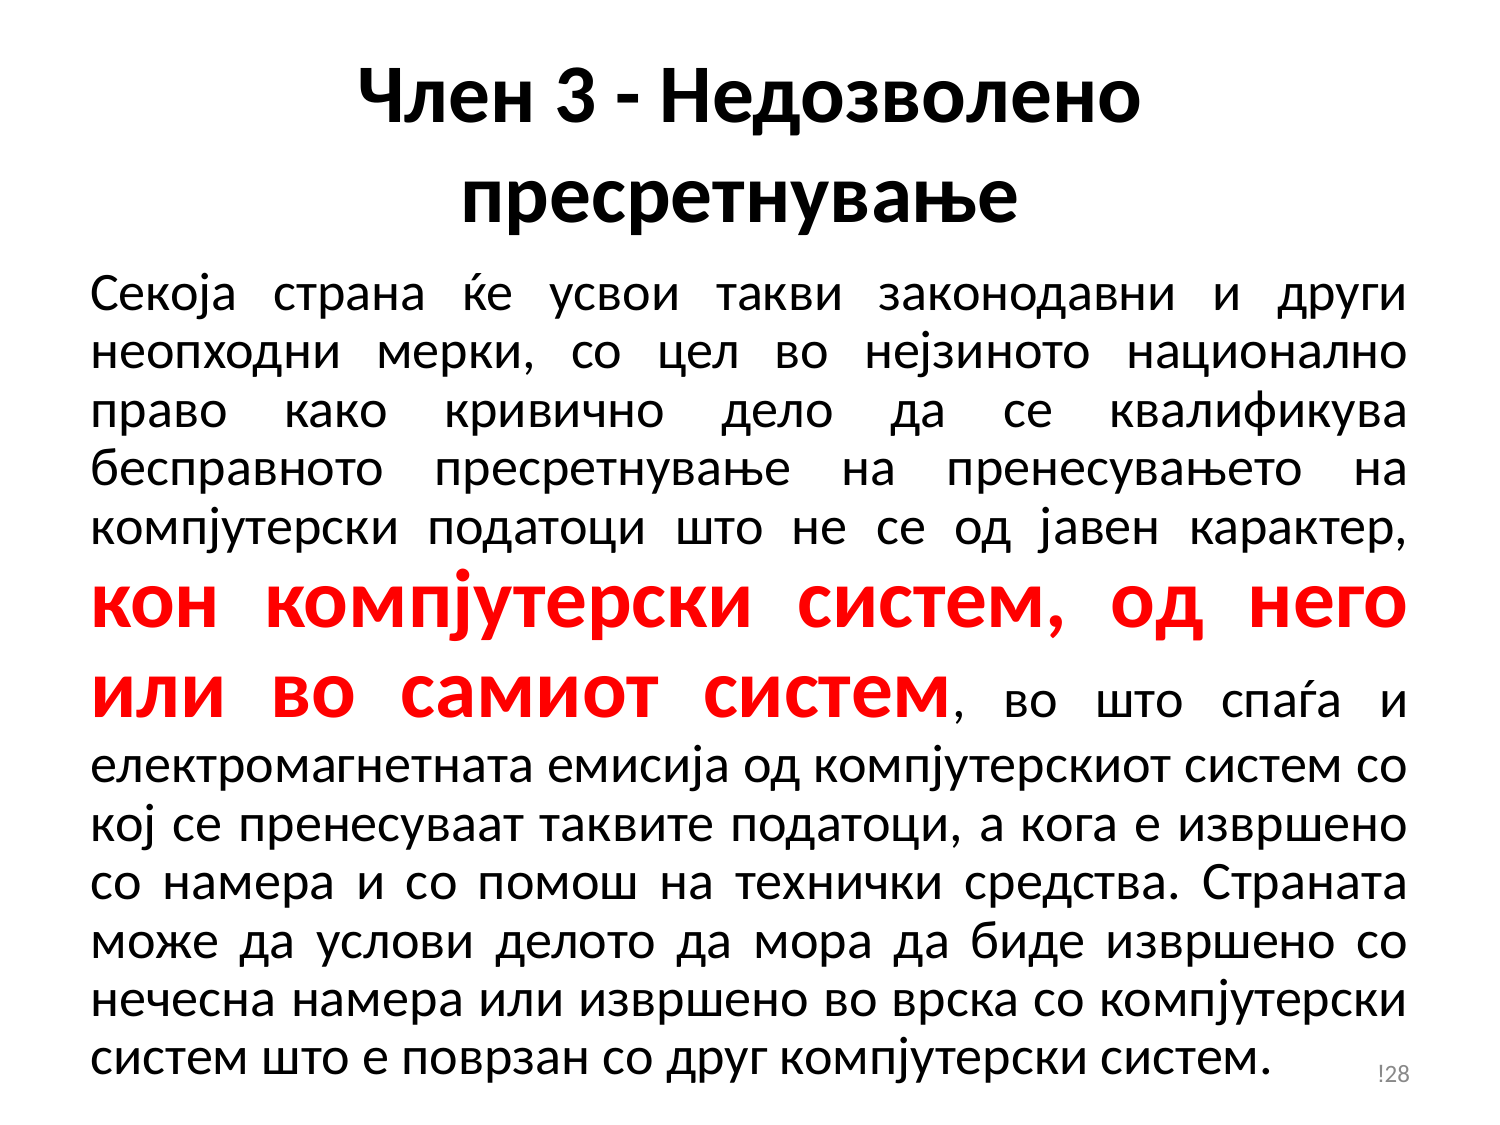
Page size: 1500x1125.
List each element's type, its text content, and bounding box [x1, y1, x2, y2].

title Член 3 - Недозволено пресретнување [75, 45, 1425, 233]
slide_number !28 [1074, 1042, 1425, 1103]
list Секоја страна ќе усвои такви законодавни и други неопходни мерки, со цел во нејзиното национално право како кривично дело да се квалификува бесправното пресретнување на пренесувањето на компјутерски податоци што не се од јавен карактер, кон компјутерски систем, од него или во самиот систем, во што спаѓа и електромагнетната емисија од компјутерскиот систем со кој се пренесуваат таквите податоци, а кога е извршено со намера и со помош на технички средства. Страната може да услови делото да мора да биде извршено со нечесна намера или извршено во врска со компјутерски систем што е поврзан со друг компјутерски систем. [75, 256, 1425, 999]
